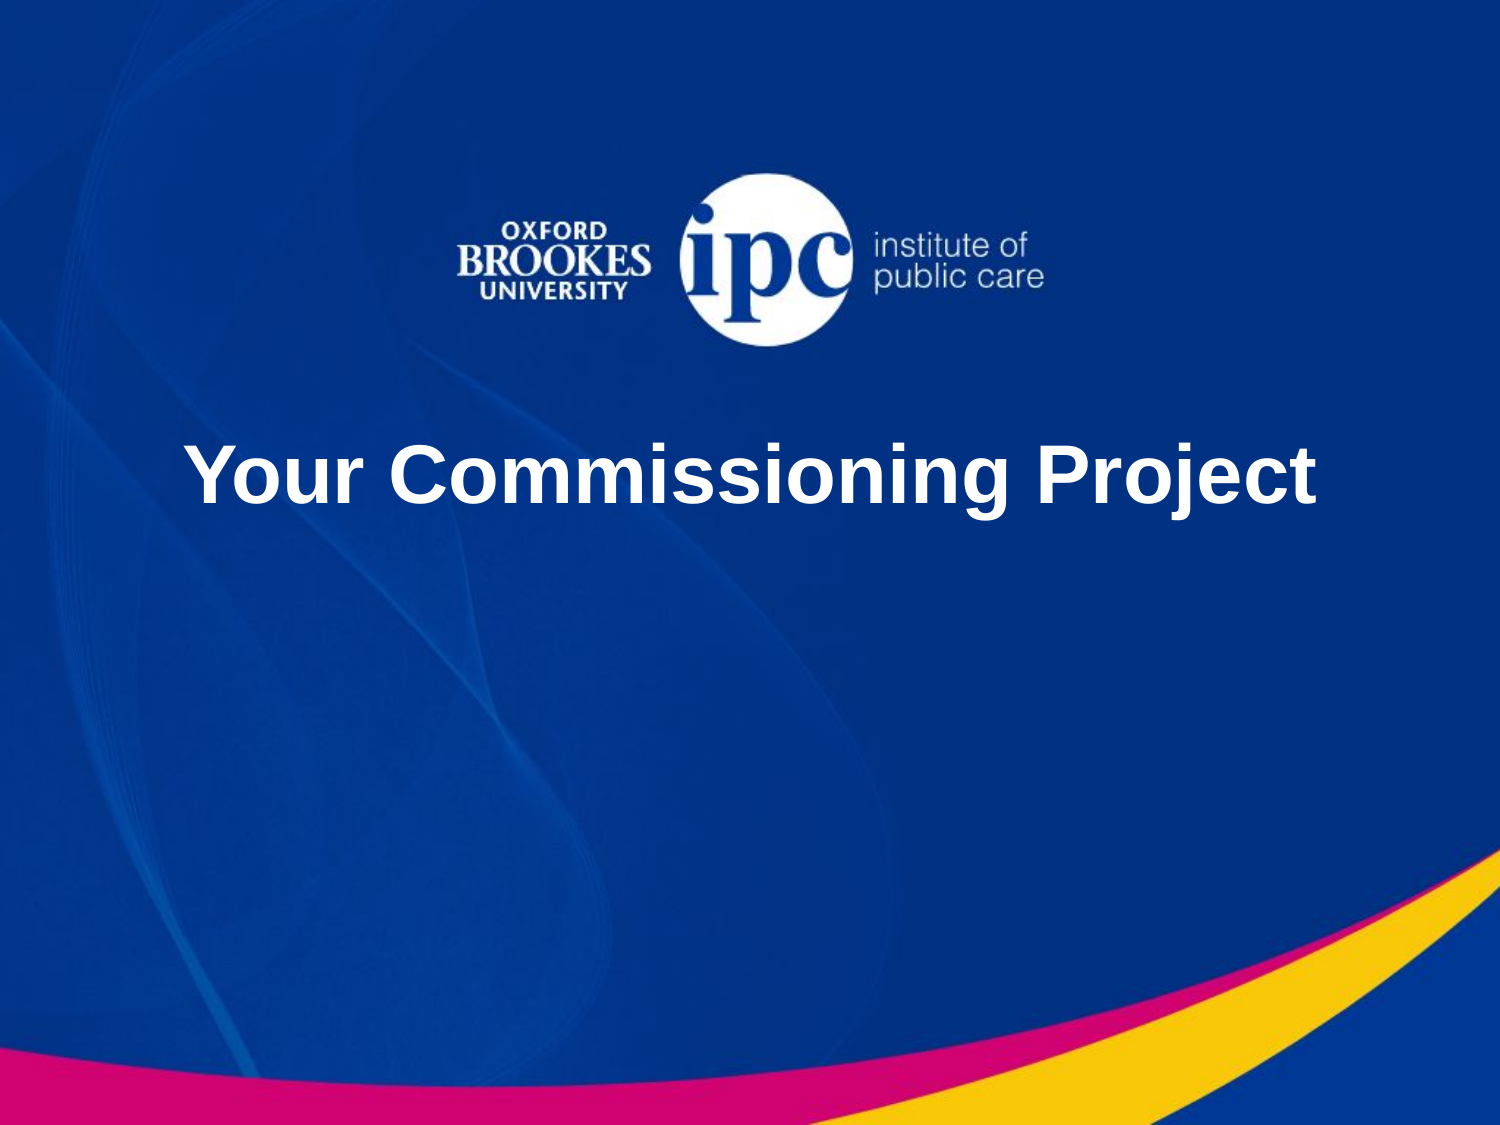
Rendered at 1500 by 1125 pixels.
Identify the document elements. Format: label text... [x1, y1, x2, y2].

list Your Commissioning Project [123, 424, 1376, 542]
picture [0, 0, 1500, 1125]
